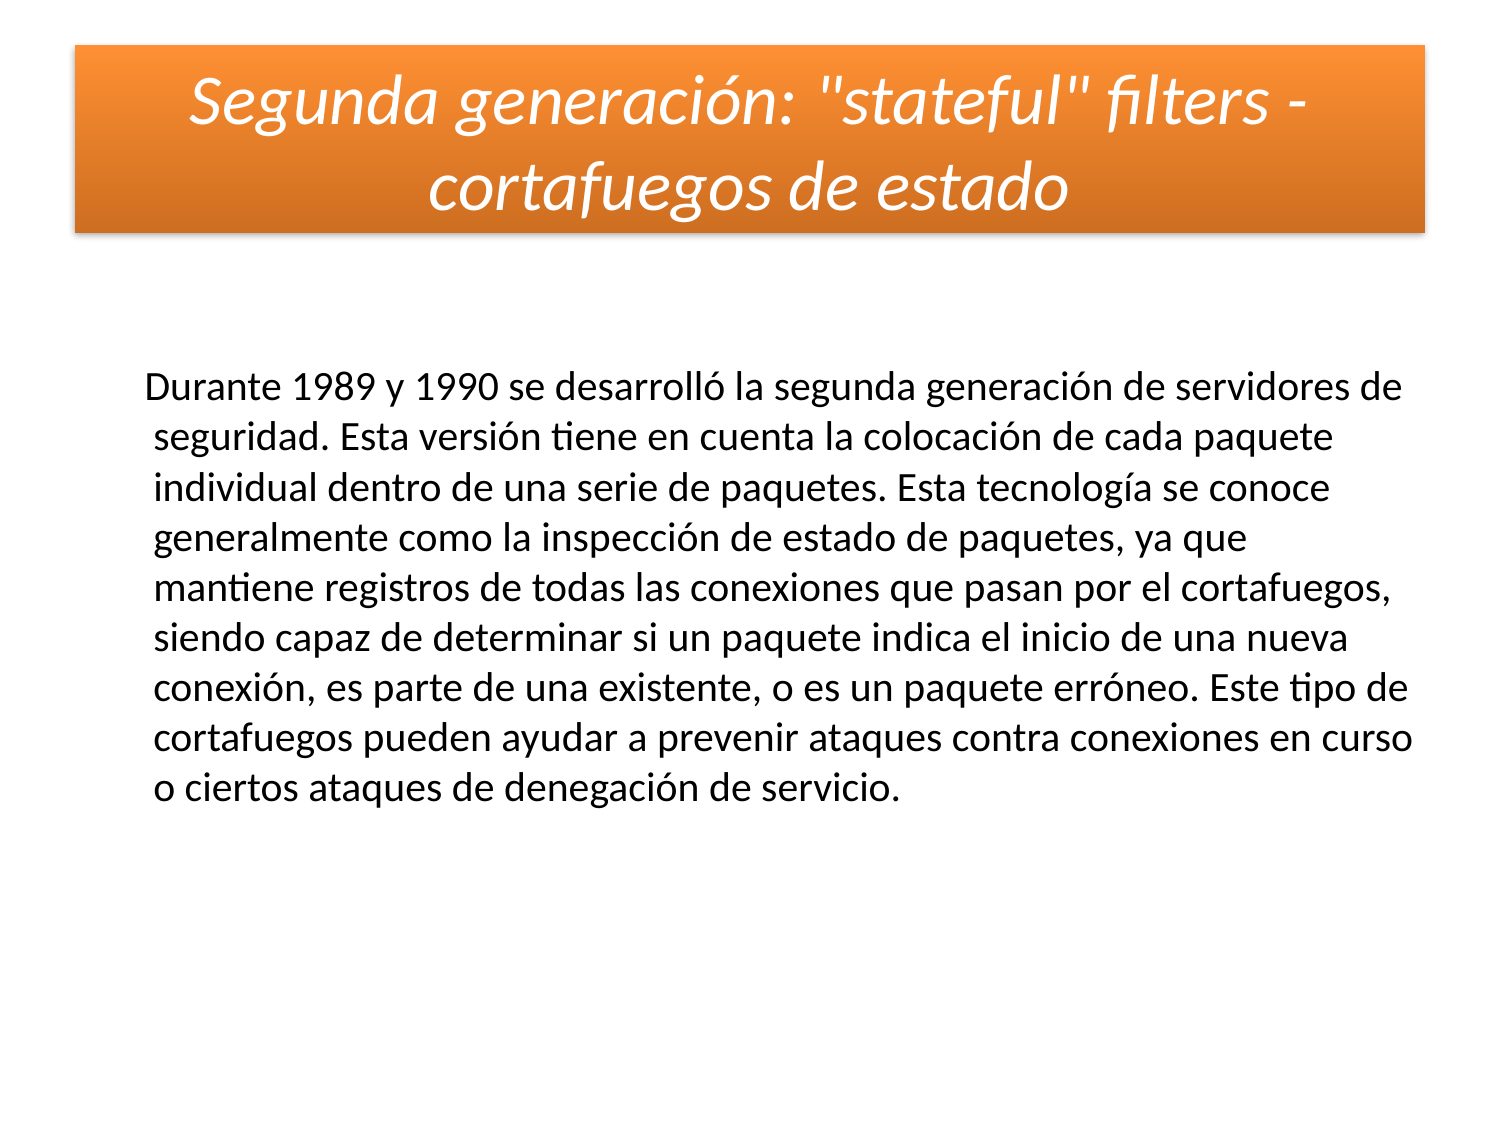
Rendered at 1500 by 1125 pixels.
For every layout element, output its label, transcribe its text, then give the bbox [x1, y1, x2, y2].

title Segunda generación: "stateful" filters - cortafuegos de estado [75, 45, 1425, 233]
list Durante 1989 y 1990 se desarrolló la segunda generación de servidores de seguridad. Esta versión tiene en cuenta la colocación de cada paquete individual dentro de una serie de paquetes. Esta tecnología se conoce generalmente como la inspección de estado de paquetes, ya que mantiene registros de todas las conexiones que pasan por el cortafuegos, siendo capaz de determinar si un paquete indica el inicio de una nueva conexión, es parte de una existente, o es un paquete erróneo. Este tipo de cortafuegos pueden ayudar a prevenir ataques contra conexiones en curso o ciertos ataques de denegación de servicio. [82, 351, 1432, 898]
